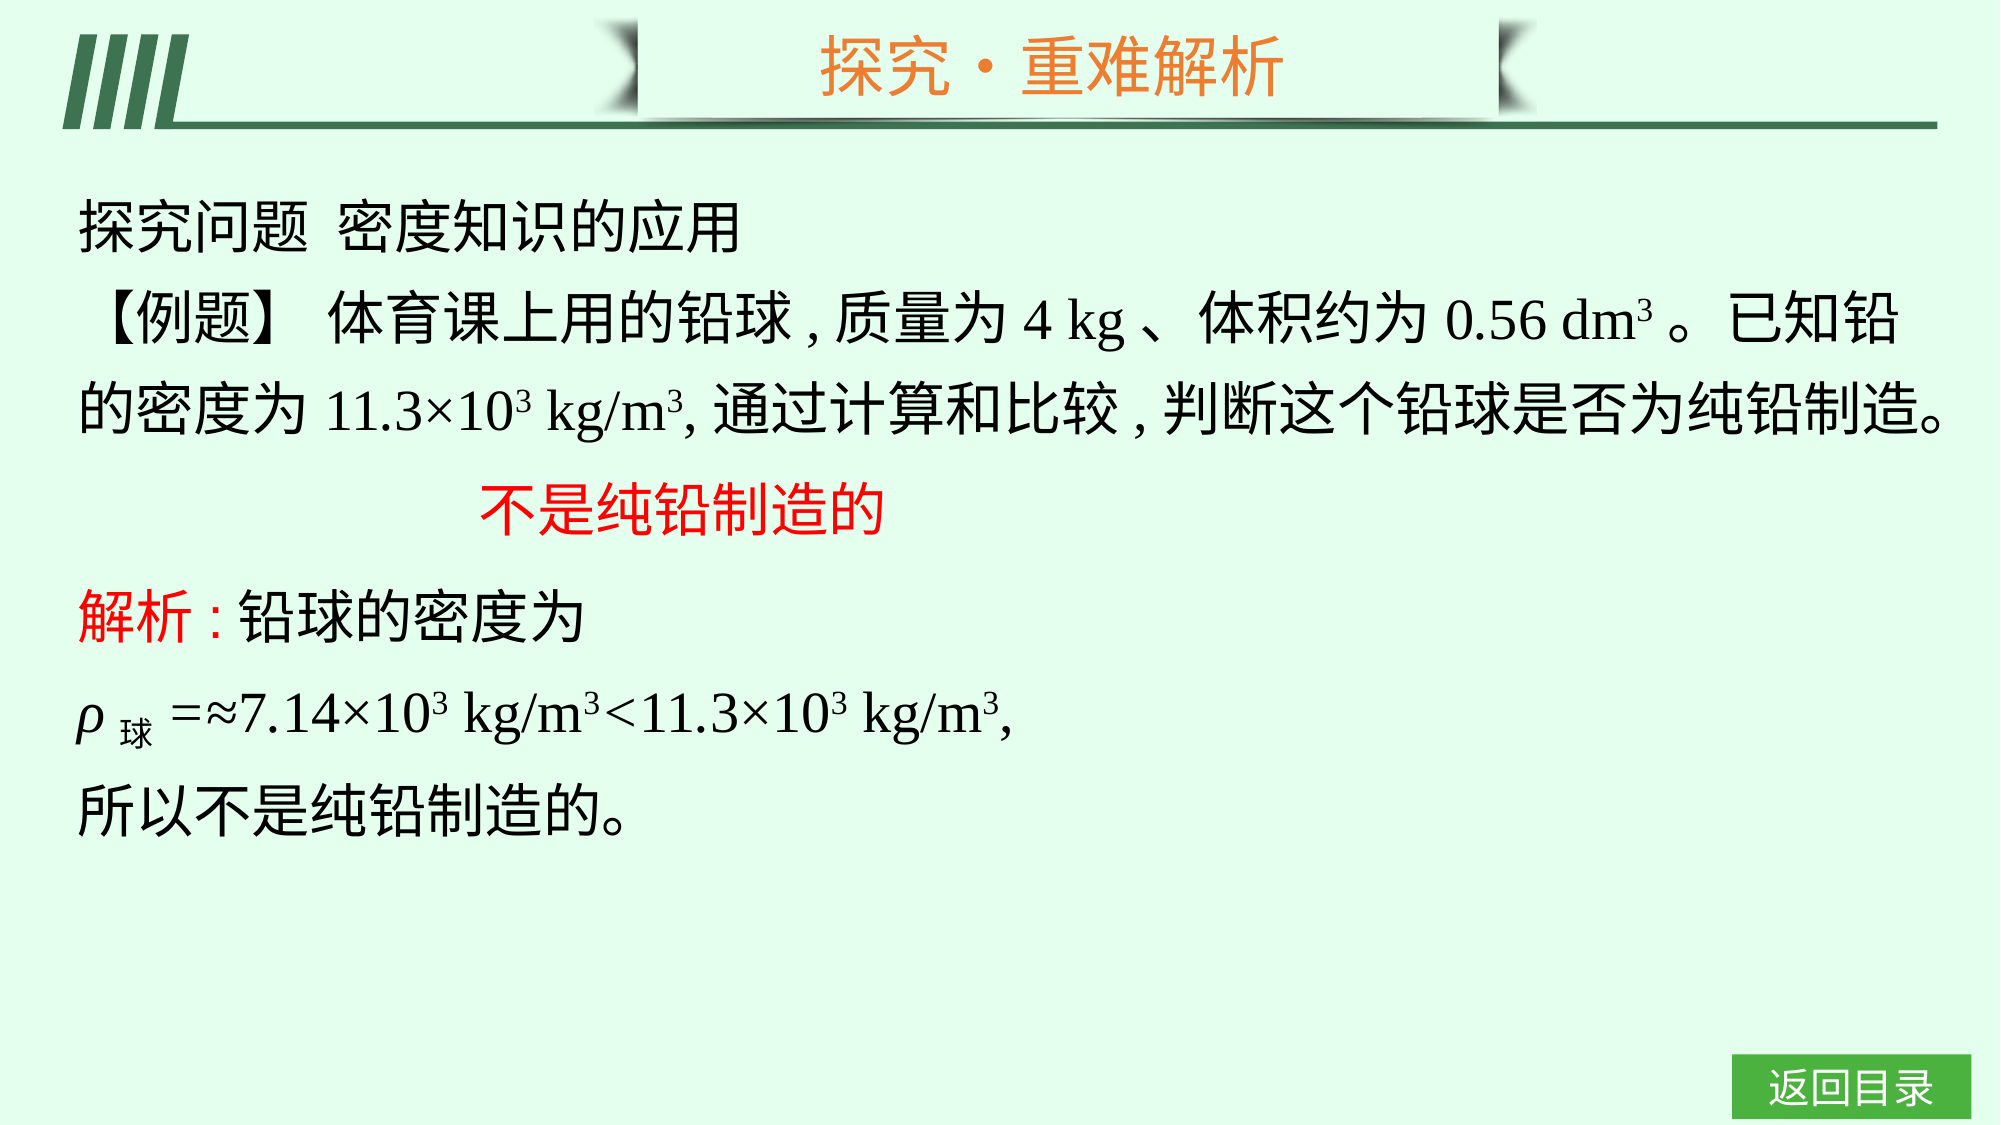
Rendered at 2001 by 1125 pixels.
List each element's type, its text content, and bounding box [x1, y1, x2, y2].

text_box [594, 16, 1537, 127]
text_box 不是纯铅制造的 [464, 444, 915, 551]
text_box 探究问题 密度知识的应用 【例题】 体育课上用的铅球,质量为4 kg、体积约为0.56 dm3。已知铅的密度为11.3×103 kg/m3,通过计算和比较,判断这个铅球是否为纯铅制造。 [62, 161, 1938, 450]
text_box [62, 34, 1938, 130]
